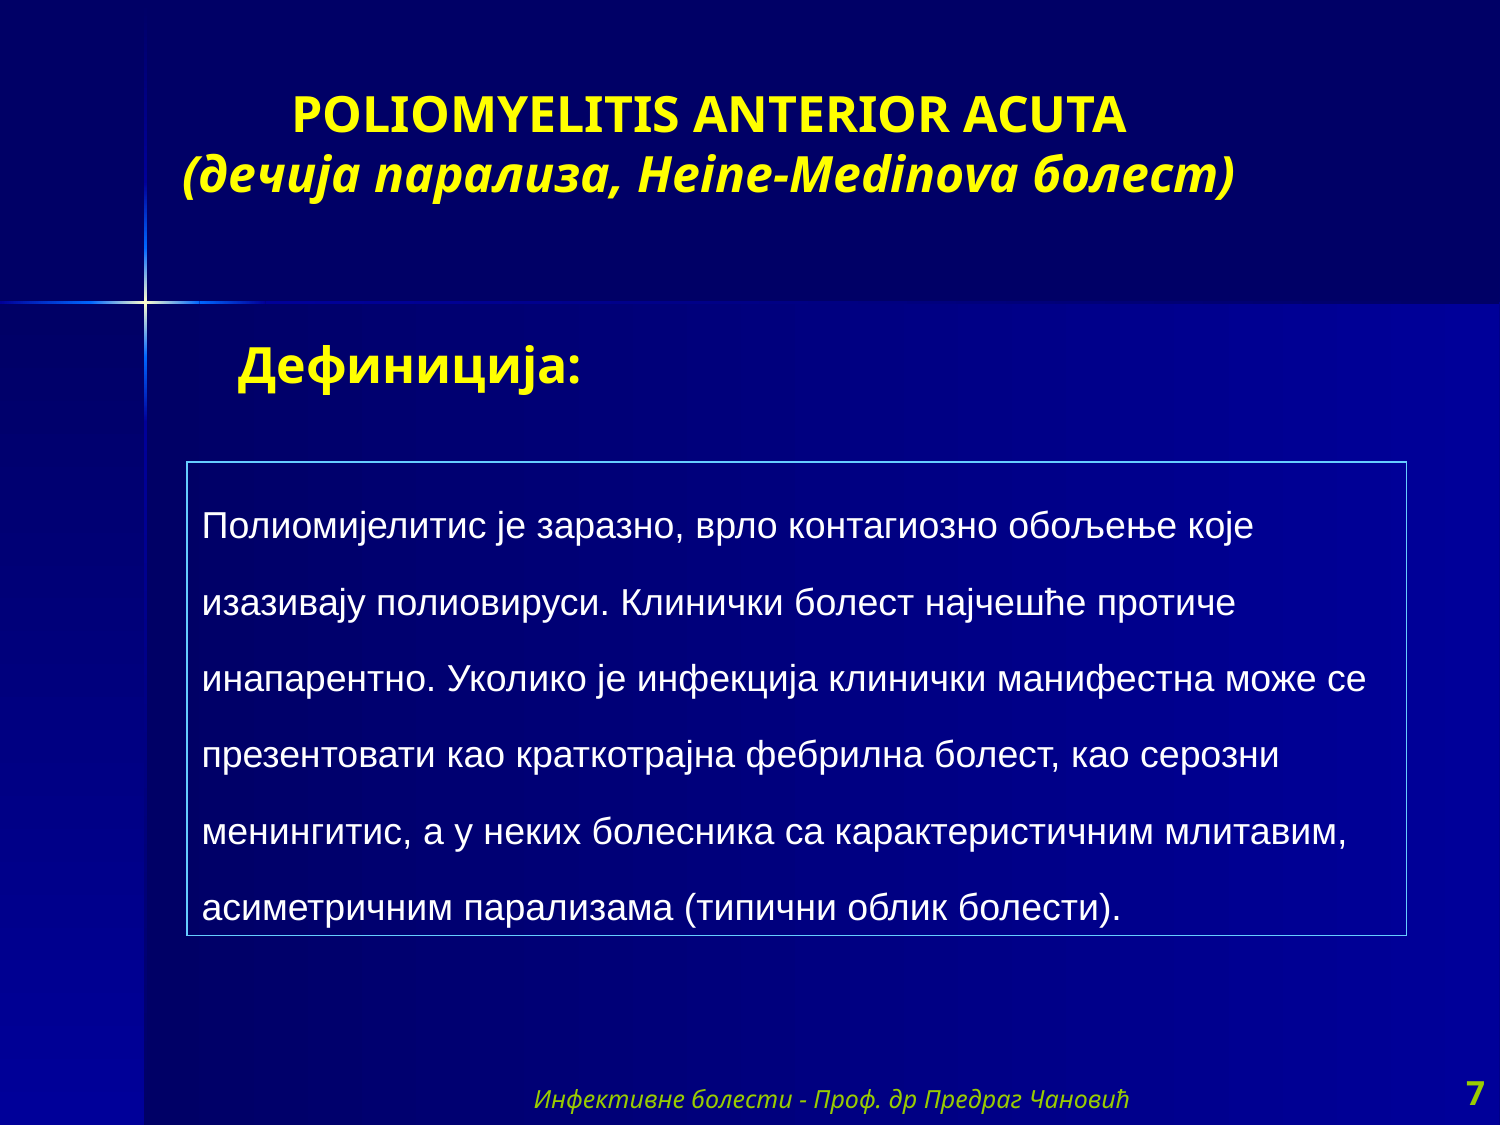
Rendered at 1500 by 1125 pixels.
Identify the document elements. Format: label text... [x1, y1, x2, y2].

footer Инфективне болести - Проф. др Предраг Чановић [430, 1049, 1235, 1125]
slide_number 7 [1345, 1049, 1500, 1125]
text_box Полиомијелитис је заразно, врло контагиозно обољење које изазивају полиовируси. Клинички болест најчешће протиче инапарентно. Уколико је инфекција клинички манифестна може се презентовати као краткотрајна фебрилна болест, као серозни менингитис, а у неких болесника са карактеристичним млитавим, асиметричним парализама (типични облик болести). [186, 462, 1407, 936]
text_box POLIOMYELITIS ANTERIOR ACUTA (дечија парализа, Heine-Medinova болест) [167, 74, 1252, 210]
text_box Дефиниција: [223, 326, 597, 401]
